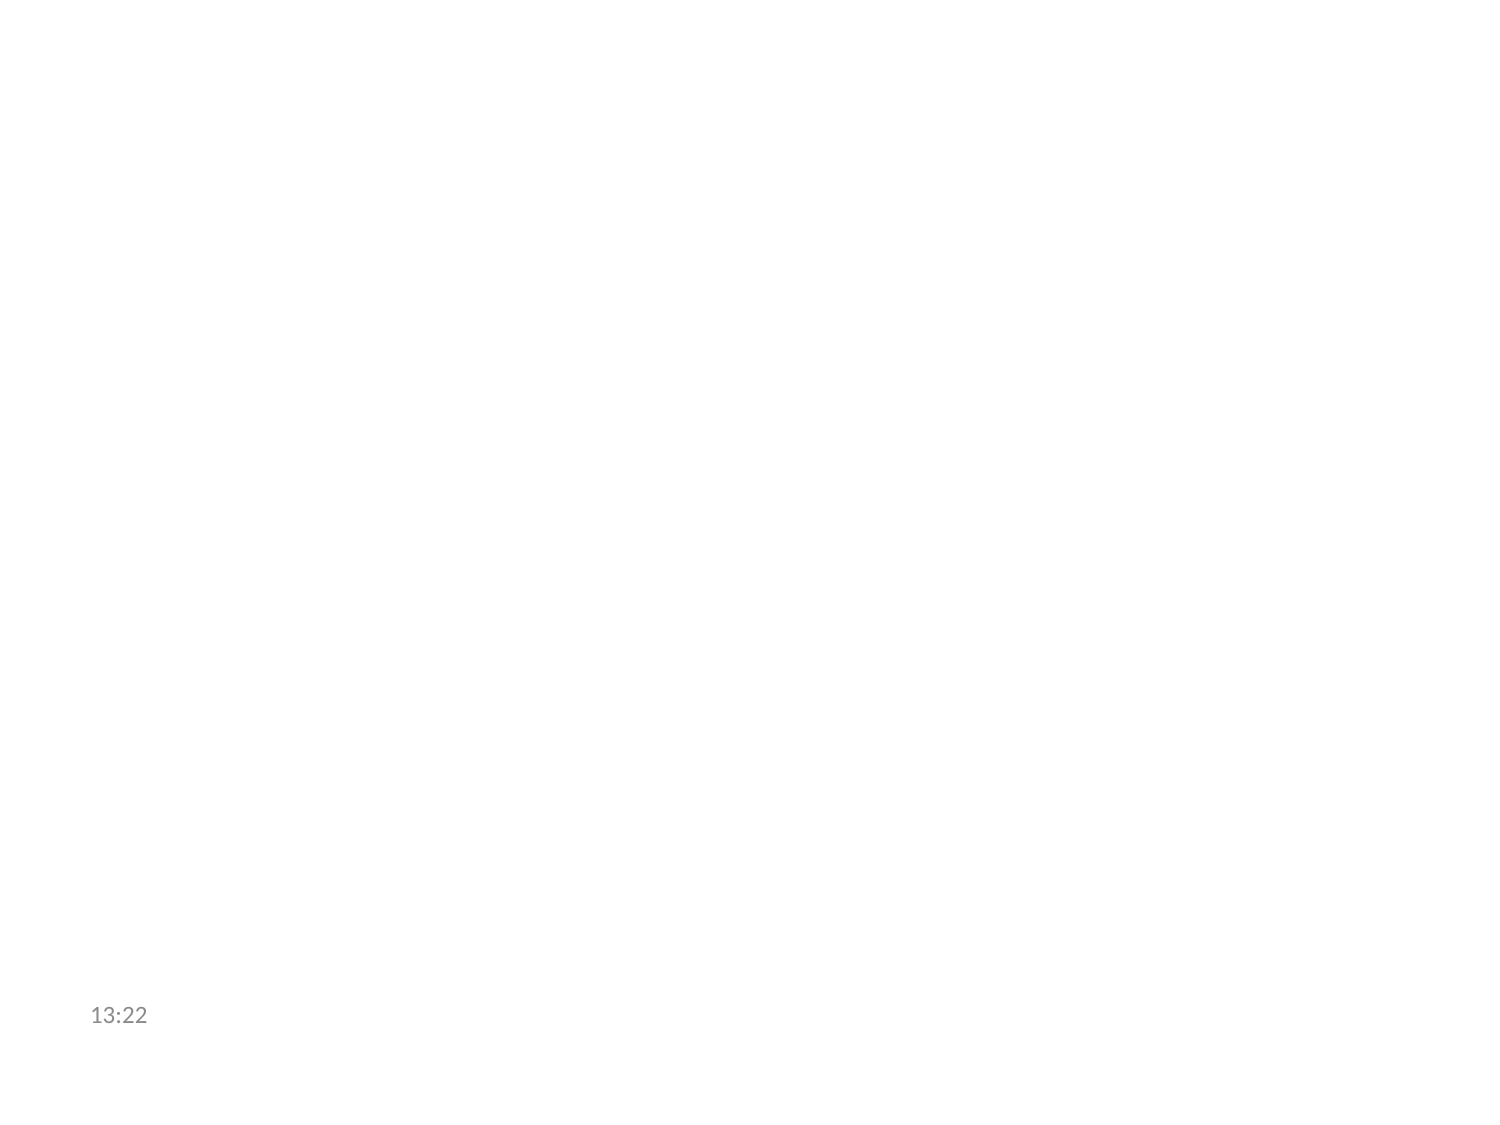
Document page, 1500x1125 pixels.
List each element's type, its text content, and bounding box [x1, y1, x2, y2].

text_box 15:35 [75, 983, 425, 1044]
